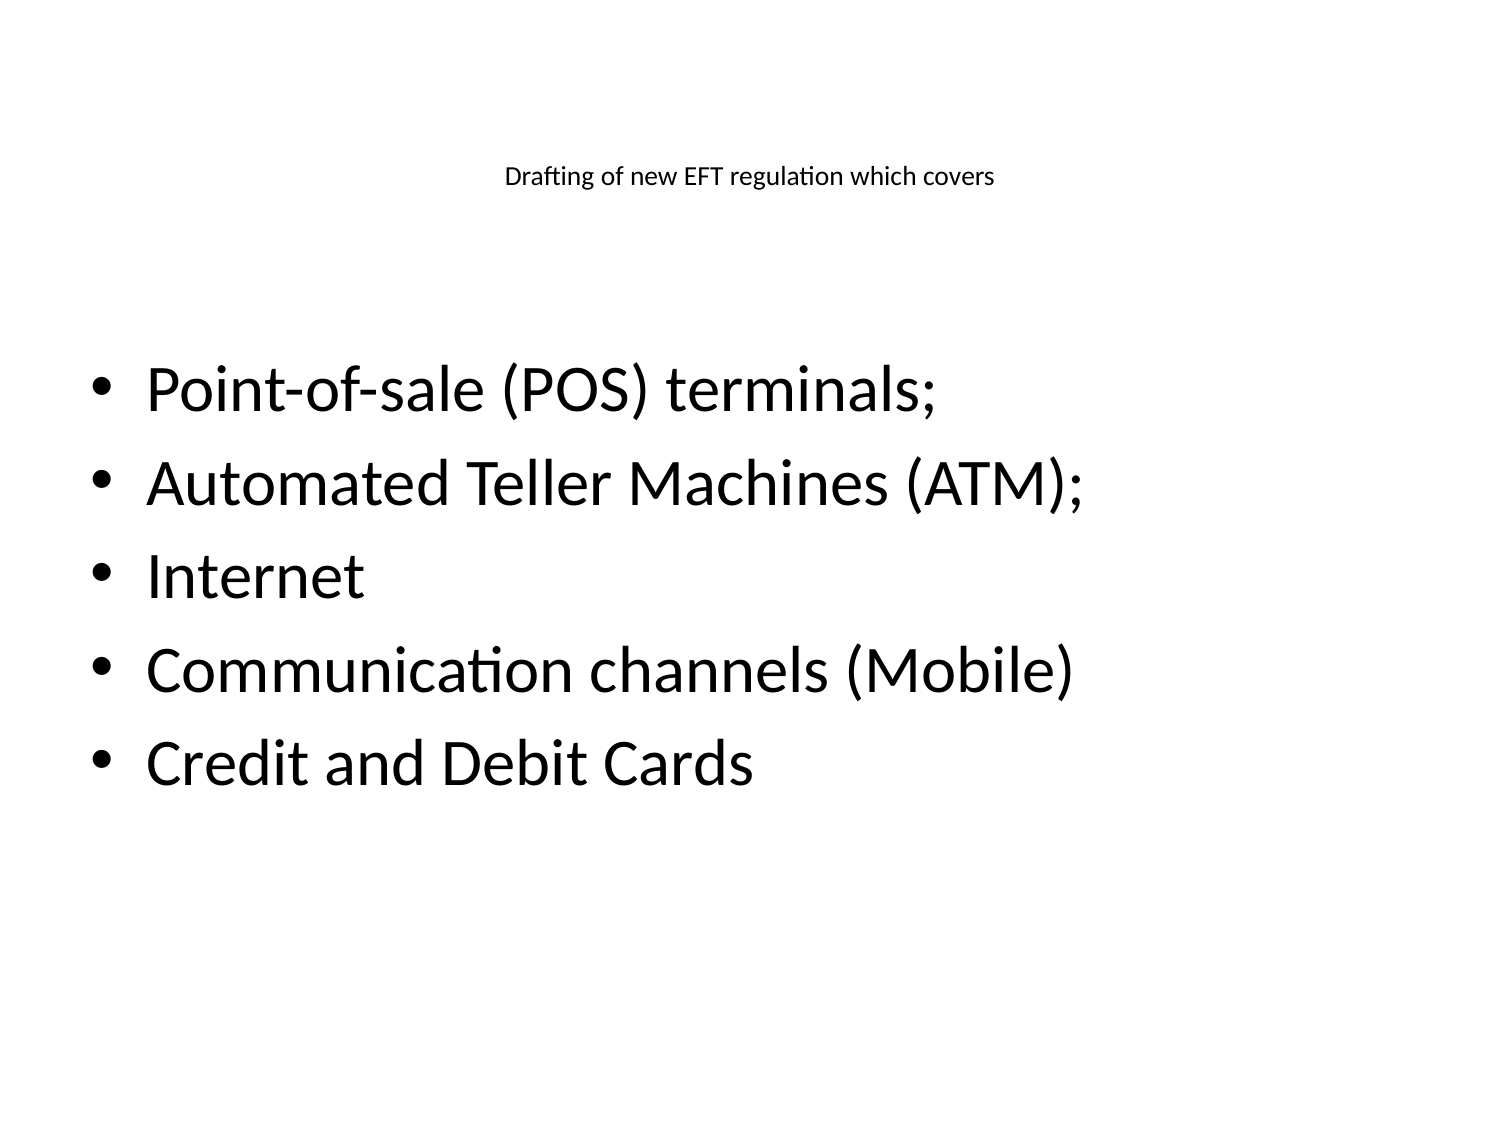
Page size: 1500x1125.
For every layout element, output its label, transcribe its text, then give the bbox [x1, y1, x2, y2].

list Point-of-sale (POS) terminals; Automated Teller Machines (ATM); Internet Communication channels (Mobile) Credit and Debit Cards [75, 337, 1425, 1005]
title Drafting of new EFT regulation which covers [75, 149, 1425, 233]
